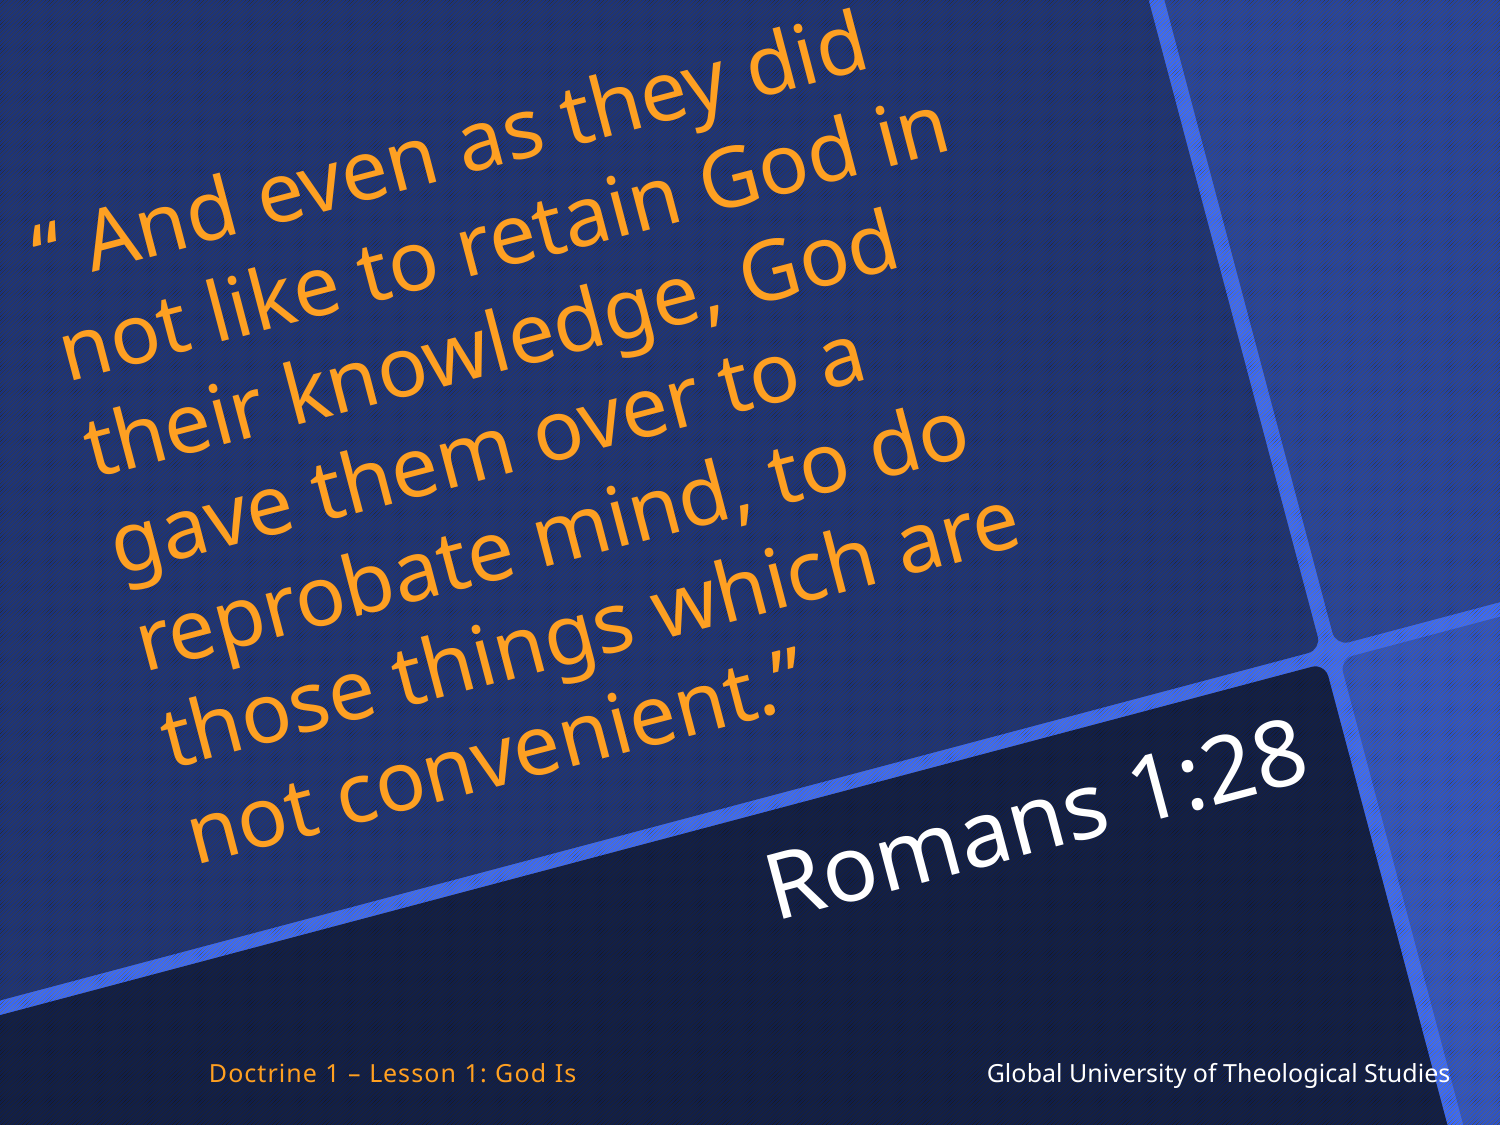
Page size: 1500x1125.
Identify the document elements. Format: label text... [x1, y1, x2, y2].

list “ And even as they did not like to retain God in their knowledge, God gave them over to a reprobate mind, to do those things which are not convenient.” [23, 2, 1205, 893]
title Romans 1:28 [508, 678, 1357, 1038]
footer Doctrine 1 – Lesson 1: God Is Global University of Theological Studies [35, 1038, 1467, 1108]
